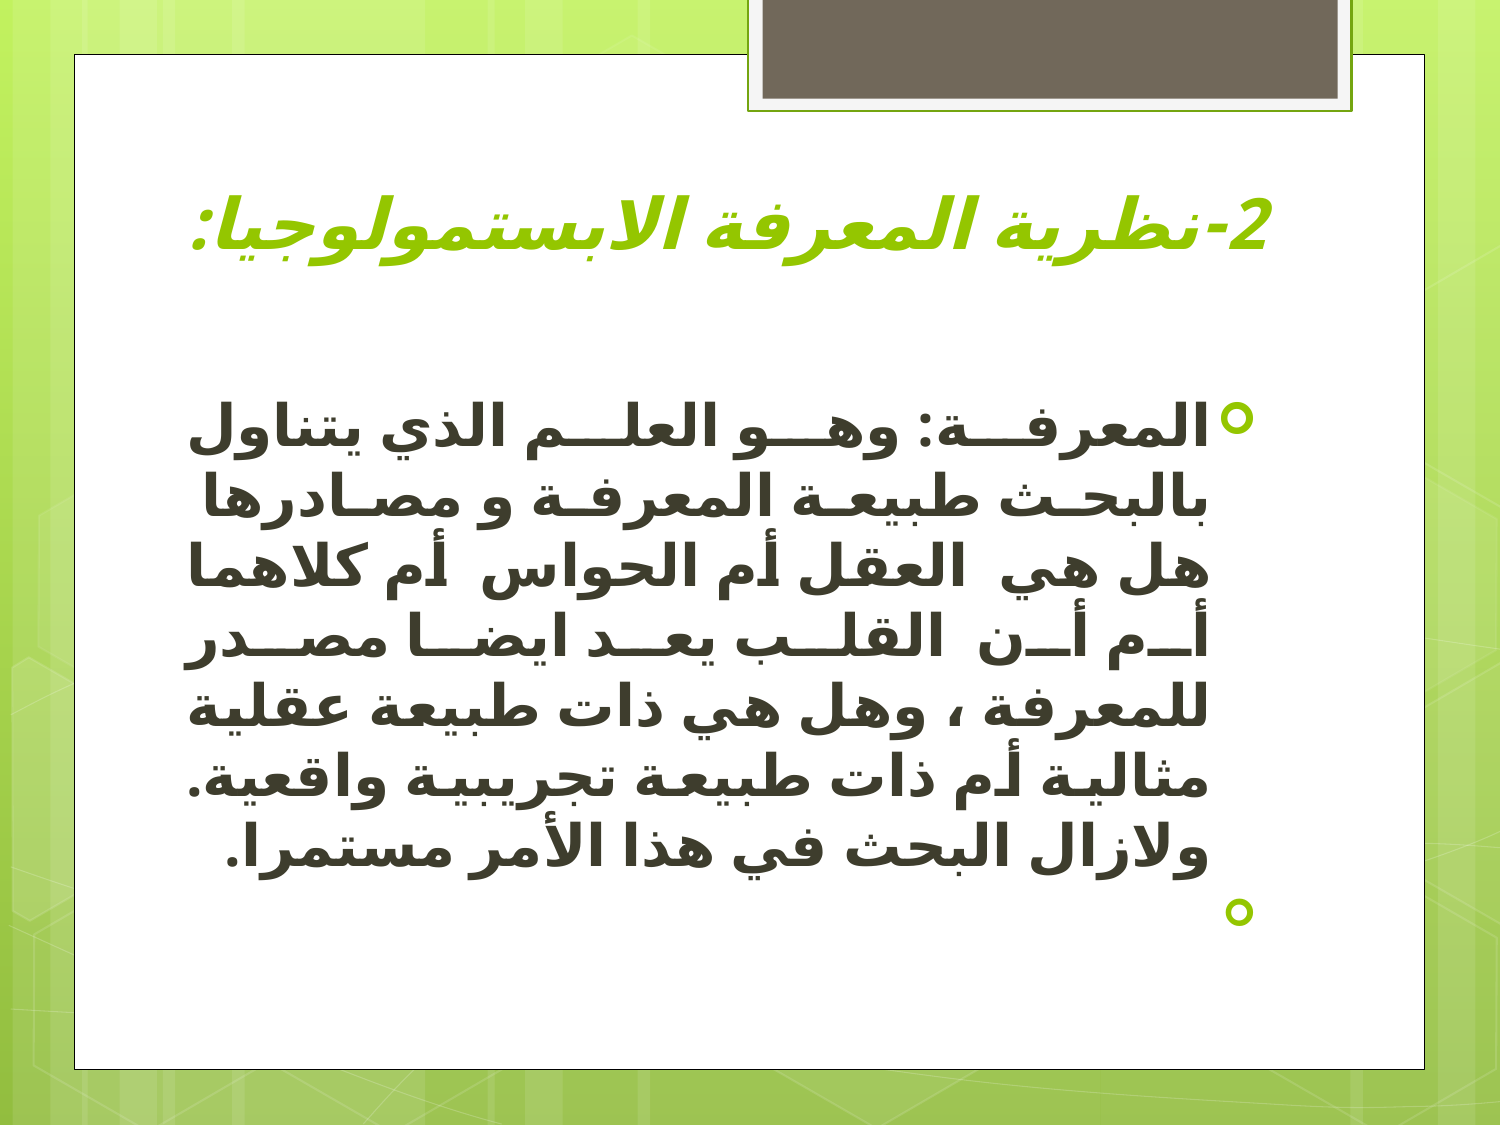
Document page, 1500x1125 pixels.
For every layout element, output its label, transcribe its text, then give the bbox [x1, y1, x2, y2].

title 2-نظرية المعرفة الابستمولوجيا: [171, 168, 1324, 357]
list المعرفة: وهو العلم الذي يتناول بالبحث طبيعة المعرفة و مصادرها هل هي العقل أم الحواس أم كلاهما أم أن القلب يعد ايضا مصدر للمعرفة ، وهل هي ذات طبيعة عقلية مثالية أم ذات طبيعة تجريبية واقعية. ولازال البحث في هذا الأمر مستمرا. [171, 381, 1283, 957]
